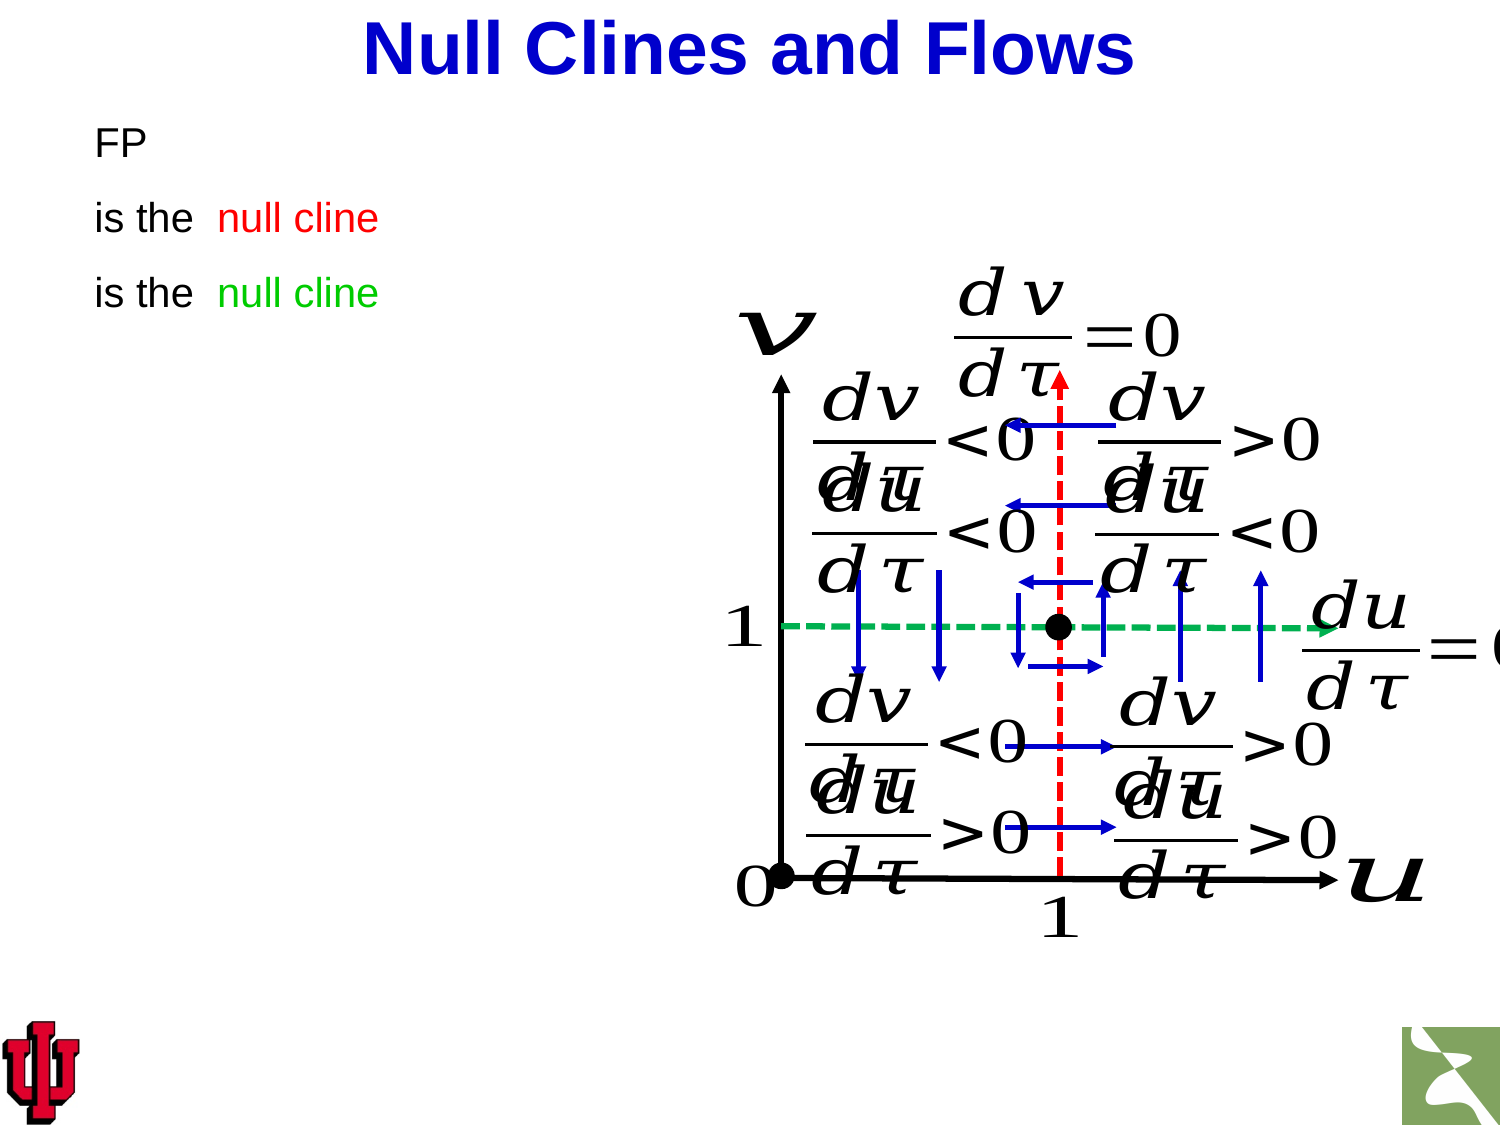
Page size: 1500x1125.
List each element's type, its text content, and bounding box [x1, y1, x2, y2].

title Null Clines and Flows [0, 0, 1500, 90]
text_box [719, 259, 1500, 952]
picture [1402, 1027, 1500, 1125]
picture [0, 1020, 80, 1125]
